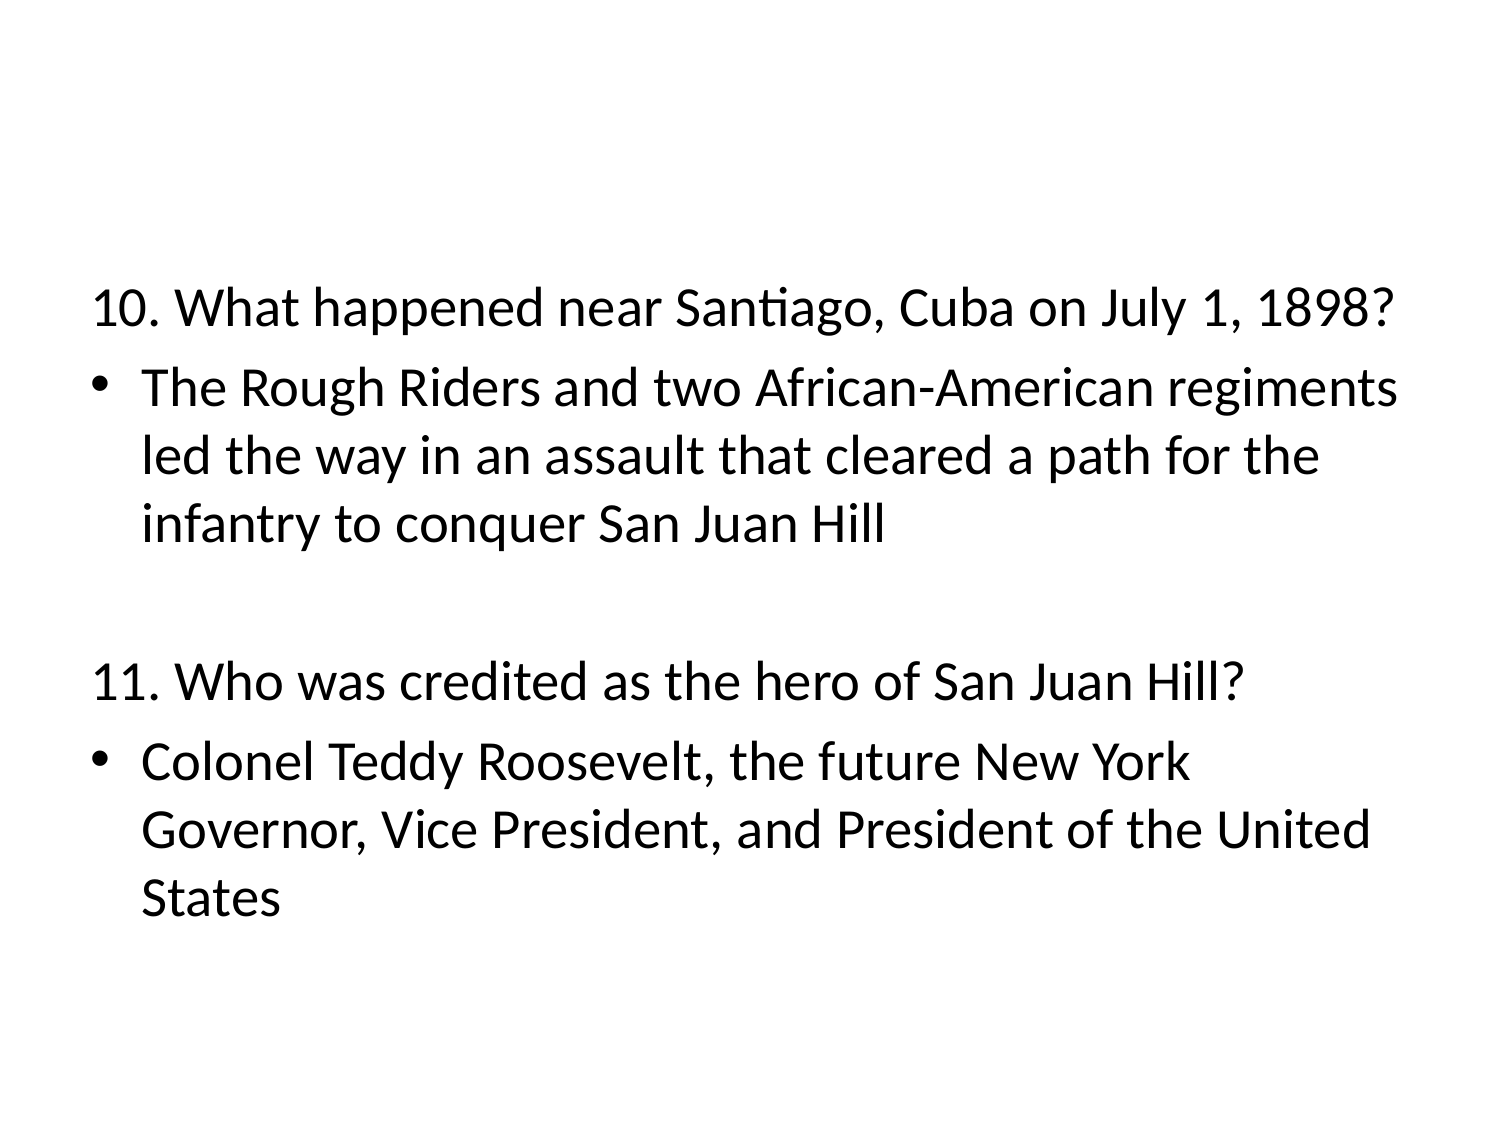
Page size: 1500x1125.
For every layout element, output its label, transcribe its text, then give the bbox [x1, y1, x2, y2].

list 10. What happened near Santiago, Cuba on July 1, 1898? The Rough Riders and two African-American regiments led the way in an assault that cleared a path for the infantry to conquer San Juan Hill 11. Who was credited as the hero of San Juan Hill? Colonel Teddy Roosevelt, the future New York Governor, Vice President, and President of the United States [75, 262, 1425, 1005]
